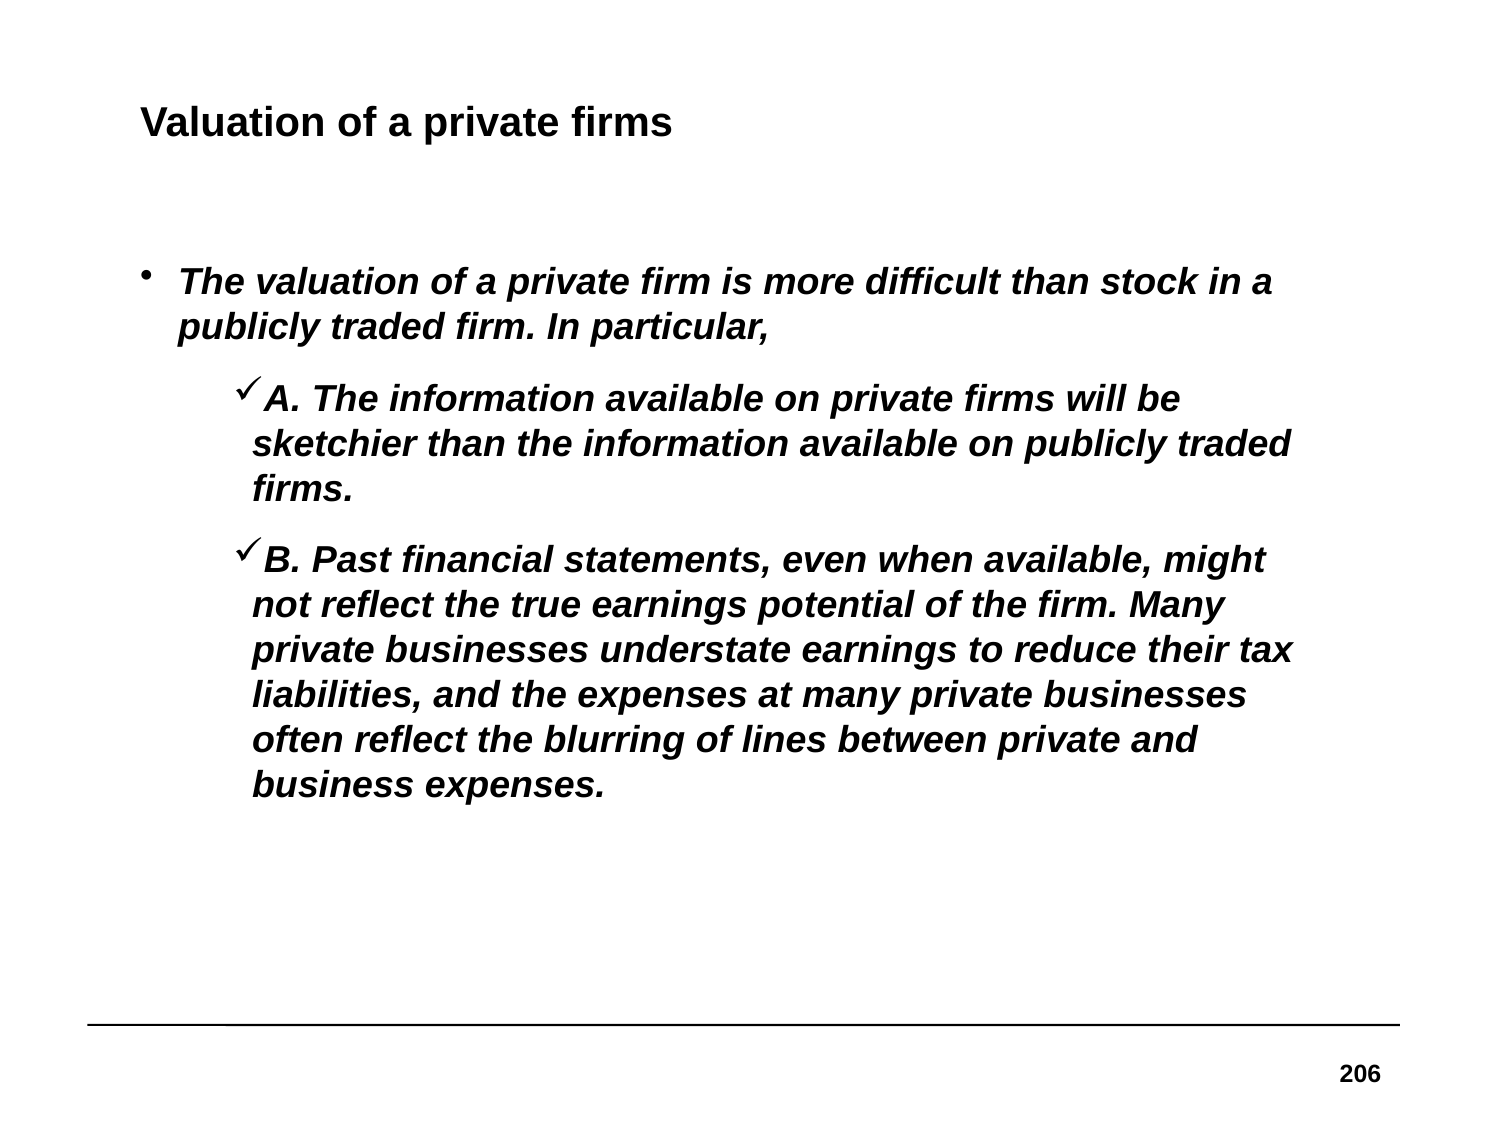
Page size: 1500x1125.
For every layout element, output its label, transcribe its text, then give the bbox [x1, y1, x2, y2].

title Valuation of a private firms [125, 87, 1375, 225]
list The valuation of a private firm is more difficult than stock in a publicly traded firm. In particular, A. The information available on private firms will be sketchier than the information available on publicly traded firms. B. Past financial statements, even when available, might not reflect the true earnings potential of the firm. Many private businesses understate earnings to reduce their tax liabilities, and the expenses at many private businesses often reflect the blurring of lines between private and business expenses. [125, 249, 1338, 1000]
